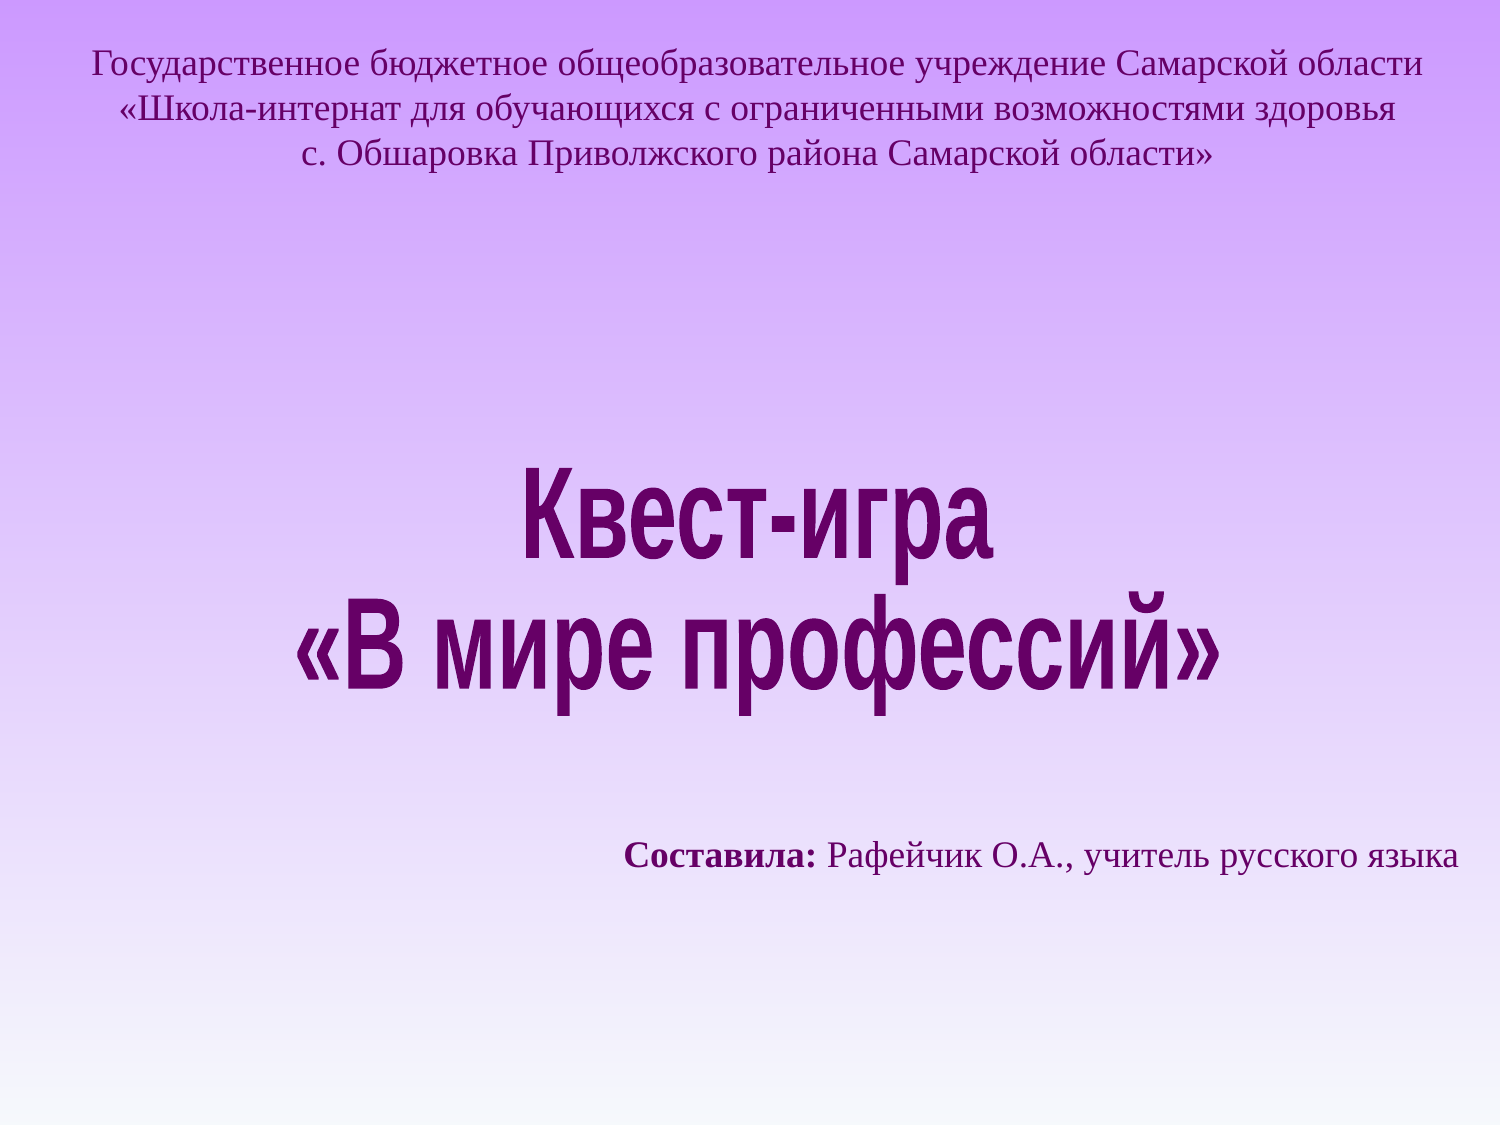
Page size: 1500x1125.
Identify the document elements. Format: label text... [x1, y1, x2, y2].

text_box Государственное бюджетное общеобразовательное учреждение Самарской области «Школа-интернат для обучающихся с ограниченными возможностями здоровья с. Обшаровка Приволжского района Самарской области» [53, 30, 1463, 181]
text_box Составила: Рафейчик О.А., учитель русского языка [608, 822, 1500, 882]
